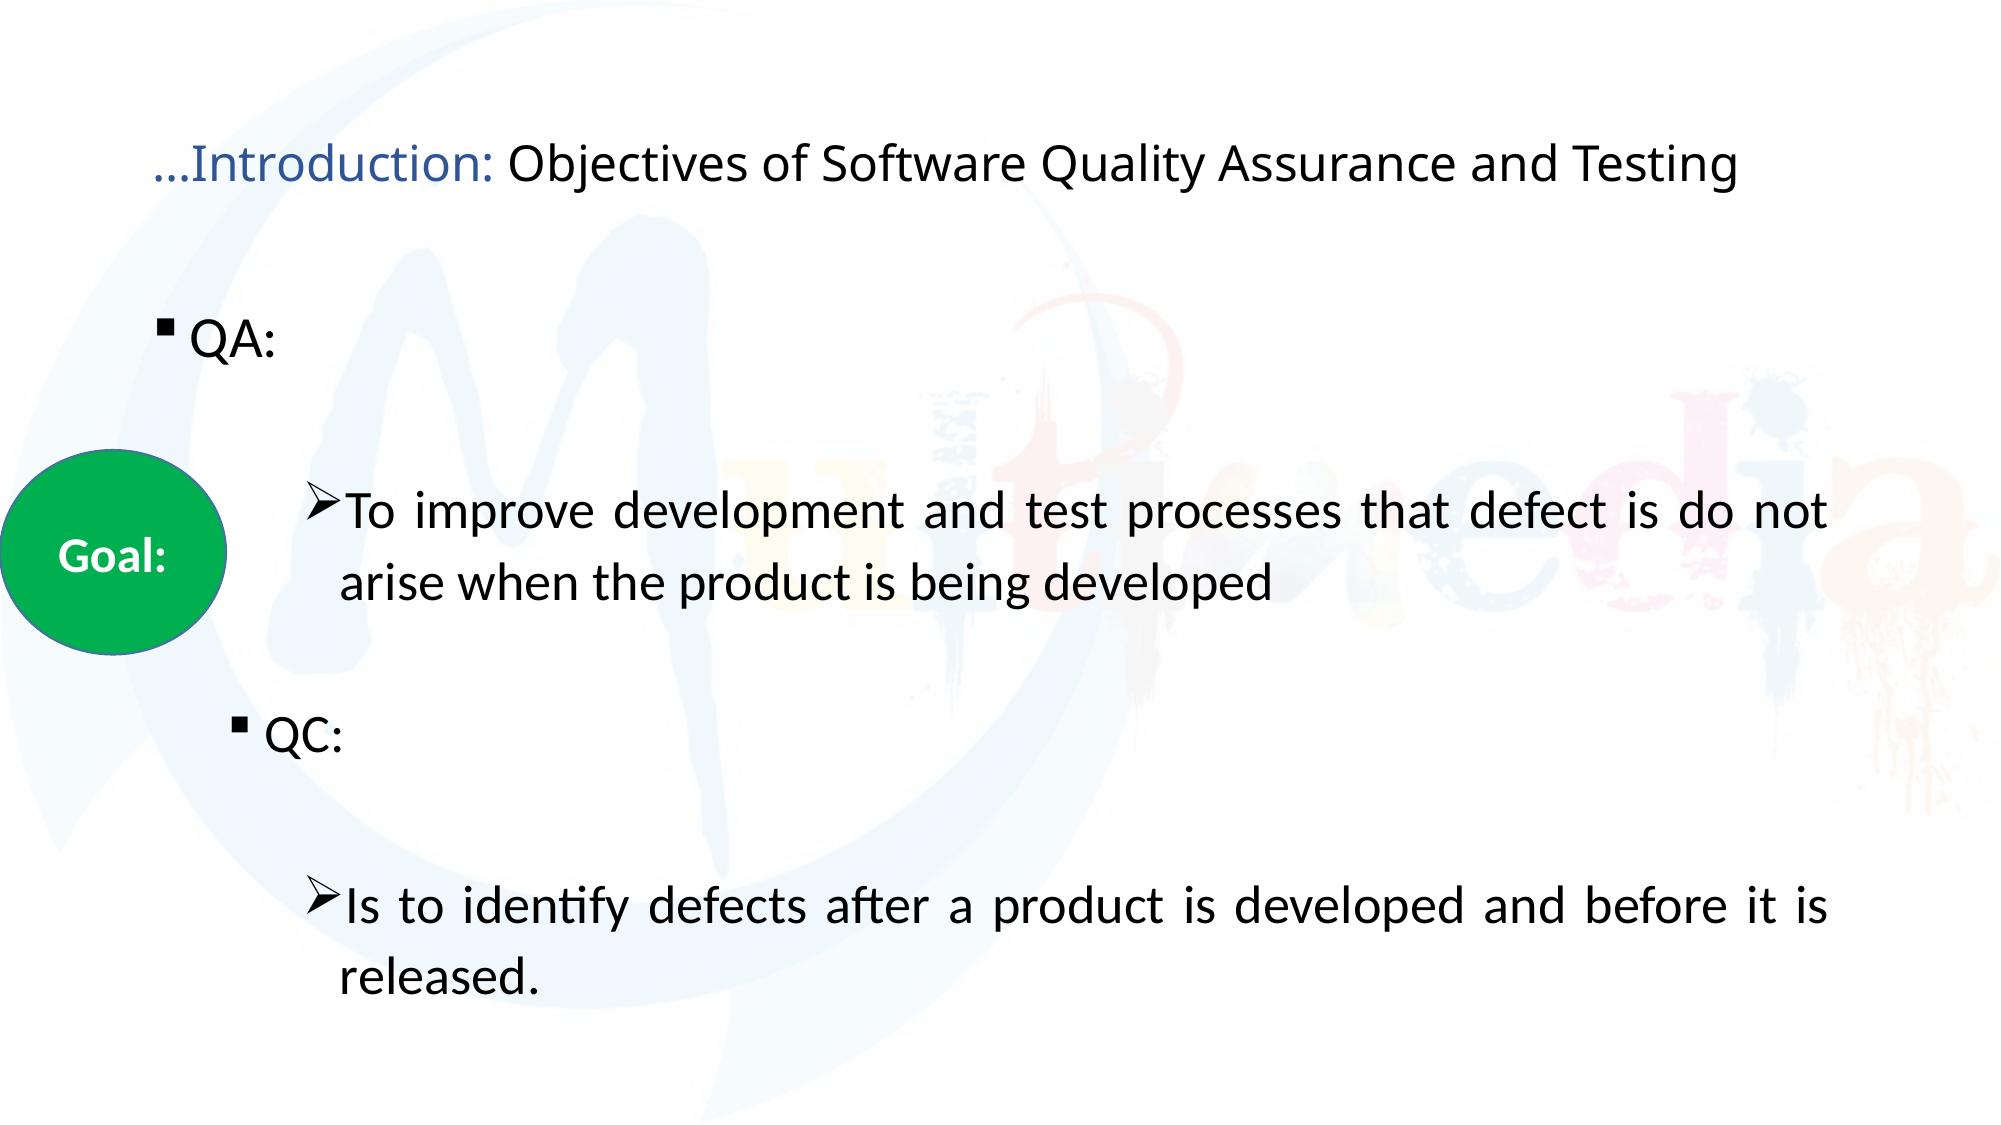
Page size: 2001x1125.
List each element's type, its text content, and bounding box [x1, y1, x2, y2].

list QA: To improve development and test processes that defect is do not arise when the product is being developed QC: Is to identify defects after a product is developed and before it is released. [137, 299, 1847, 1091]
title …Introduction: Objectives of Software Quality Assurance and Testing [137, 59, 1863, 278]
text_box Goal: [0, 448, 228, 656]
